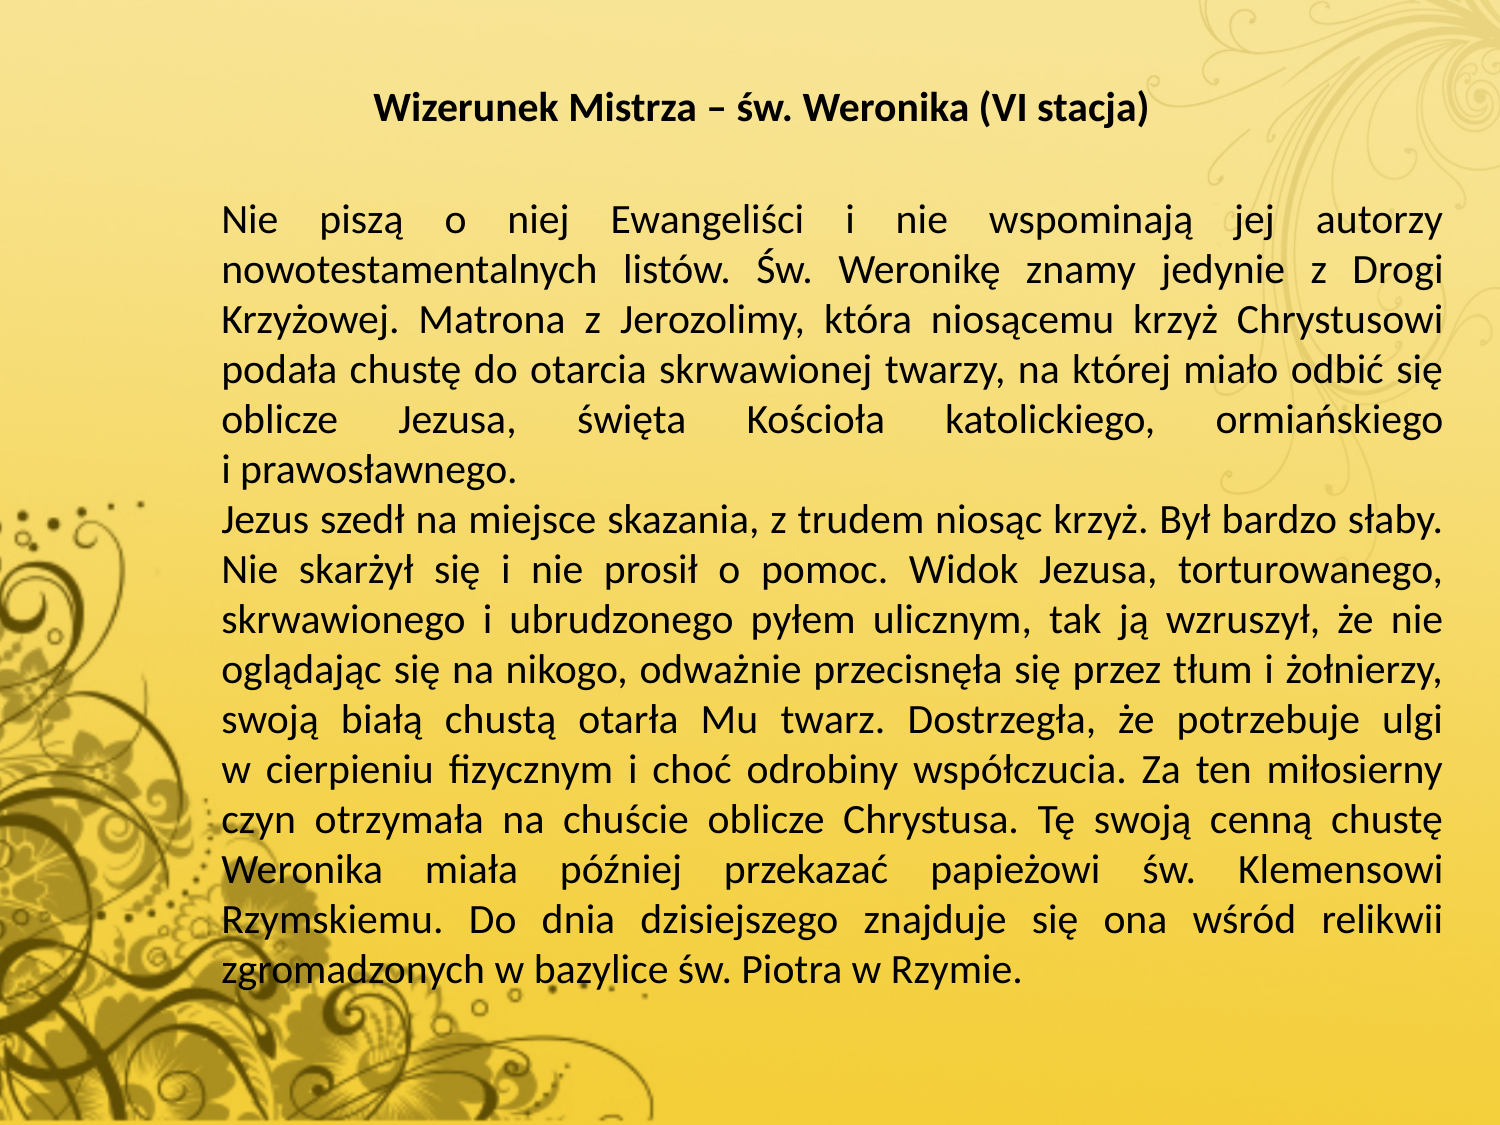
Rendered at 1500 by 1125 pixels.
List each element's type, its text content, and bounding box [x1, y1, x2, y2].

picture [0, 0, 1500, 1125]
text_box Wizerunek Mistrza – św. Weronika (VI stacja) [312, 71, 1211, 137]
text_box Nie piszą o niej Ewangeliści i nie wspominają jej autorzy nowotestamentalnych listów. Św. Weronikę znamy jedynie z Drogi Krzyżowej. Matrona z Jerozolimy, która niosącemu krzyż Chrystusowi podała chustę do otarcia skrwawionej twarzy, na której miało odbić się oblicze Jezusa, święta Kościoła katolickiego, ormiańskiego i prawosławnego. Jezus szedł na miejsce skazania, z trudem niosąc krzyż. Był bardzo słaby. Nie skarżył się i nie prosił o pomoc. Widok Jezusa, torturowanego, skrwawionego i ubrudzonego pyłem ulicznym, tak ją wzruszył, że nie oglądając się na nikogo, odważnie przecisnęła się przez tłum i żołnierzy, swoją białą chustą otarła Mu twarz. Dostrzegła, że potrzebuje ulgi w cierpieniu fizycznym i choć odrobiny współczucia. Za ten miłosierny czyn otrzymała na chuście oblicze Chrystusa. Tę swoją cenną chustę Weronika miała później przekazać papieżowi św. Klemensowi Rzymskiemu. Do dnia dzisiejszego znajduje się ona wśród relikwii zgromadzonych w bazylice św. Piotra w Rzymie. [206, 184, 1459, 1100]
